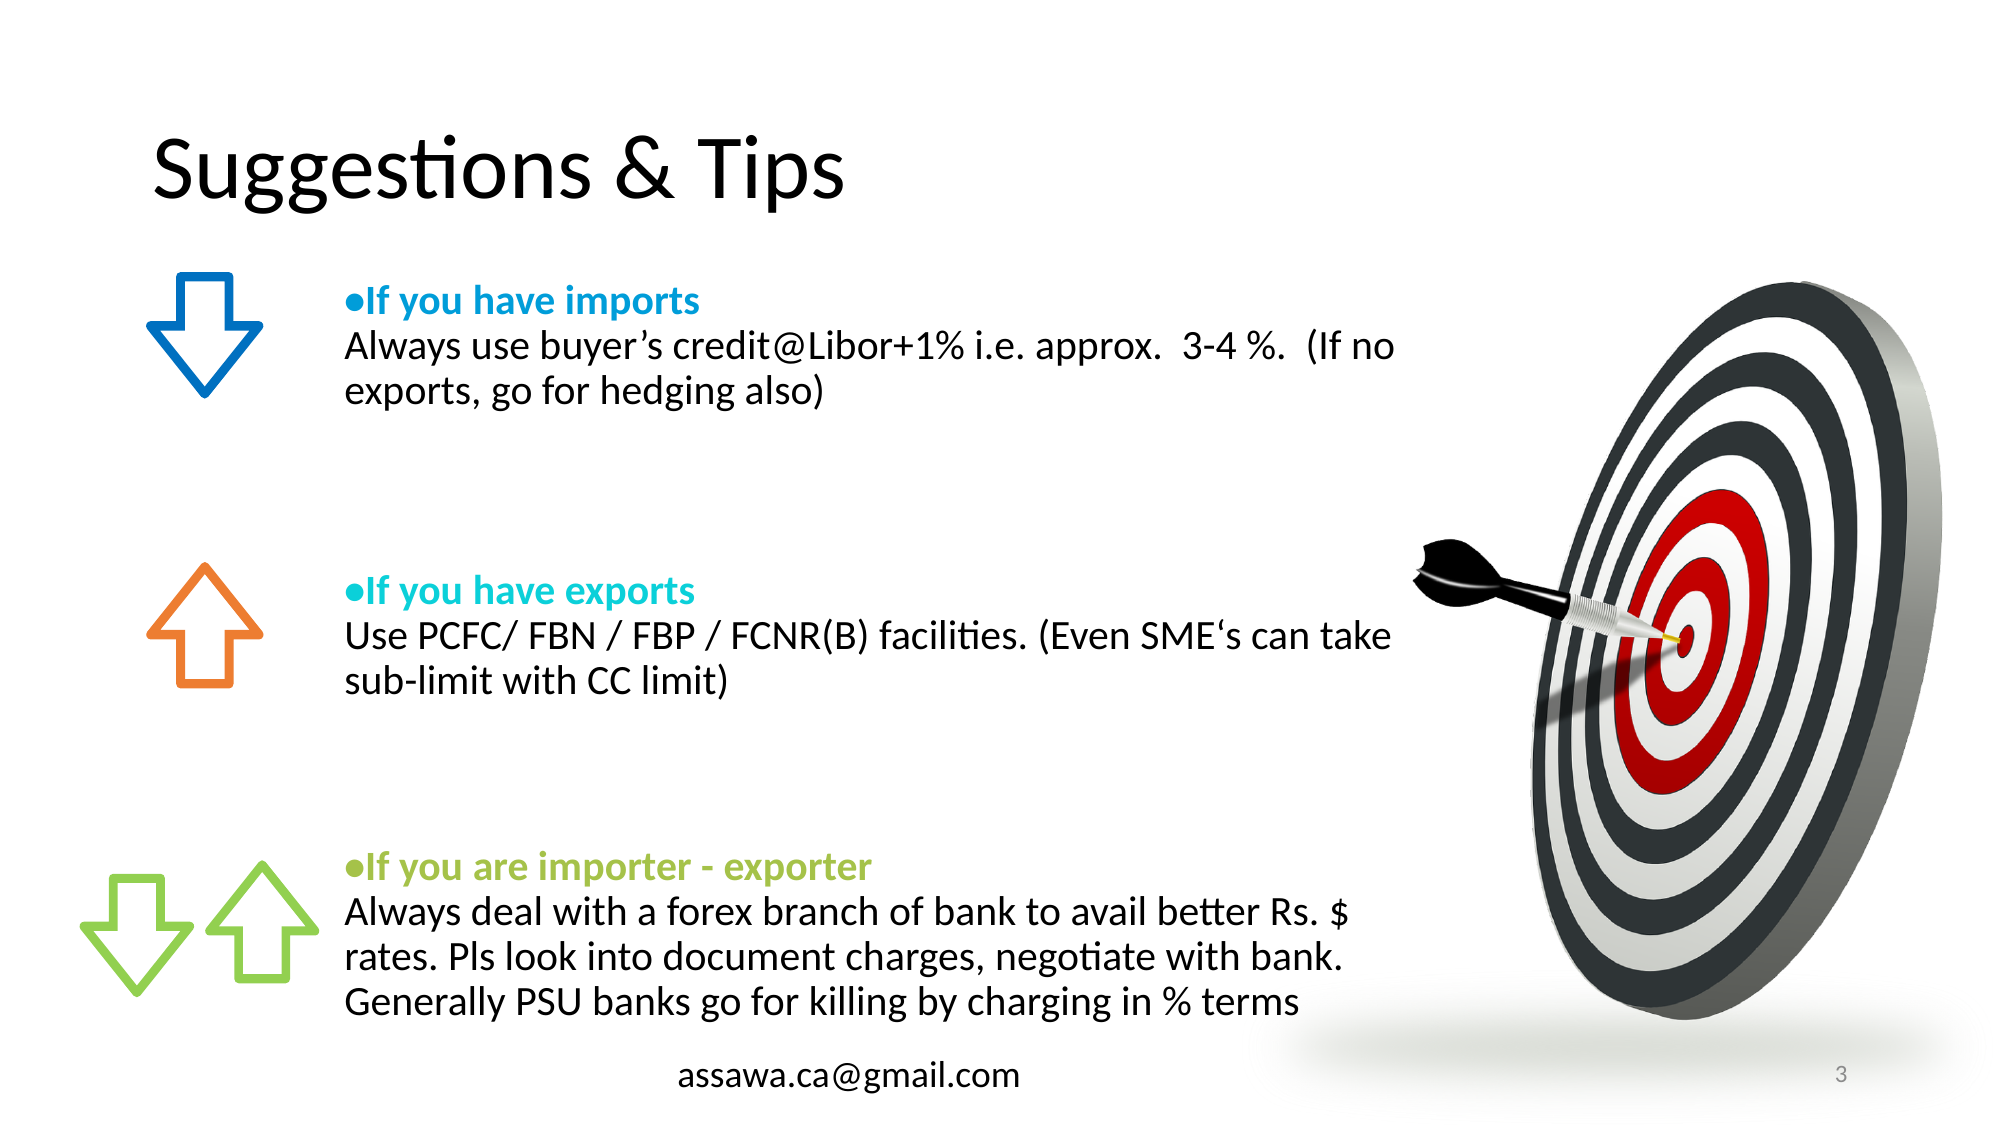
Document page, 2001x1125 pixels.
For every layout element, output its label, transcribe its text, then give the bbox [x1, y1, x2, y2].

text_box [146, 272, 264, 399]
text_box [205, 860, 320, 984]
text_box [79, 873, 195, 998]
text_box [146, 562, 264, 689]
picture [1235, 281, 1999, 1125]
text_box •If you have exports Use PCFC/ FBN / FBP / FCNR(B) facilities. (Even SME‘s can take sub-limit with CC limit) [329, 561, 1235, 711]
text_box •If you have imports Always use buyer’s credit@Libor+1% i.e. approx. 3-4 %. (If no exports, go for hedging also) [329, 271, 1416, 421]
text_box •If you are importer - exporter Always deal with a forex branch of bank to avail better Rs. $ rates. Pls look into document charges, negotiate with bank. Generally PSU banks go for killing by charging in % terms [329, 859, 1235, 1009]
footer assawa.ca@gmail.com [662, 1042, 1235, 1103]
title Suggestions & Tips [137, 59, 1863, 278]
